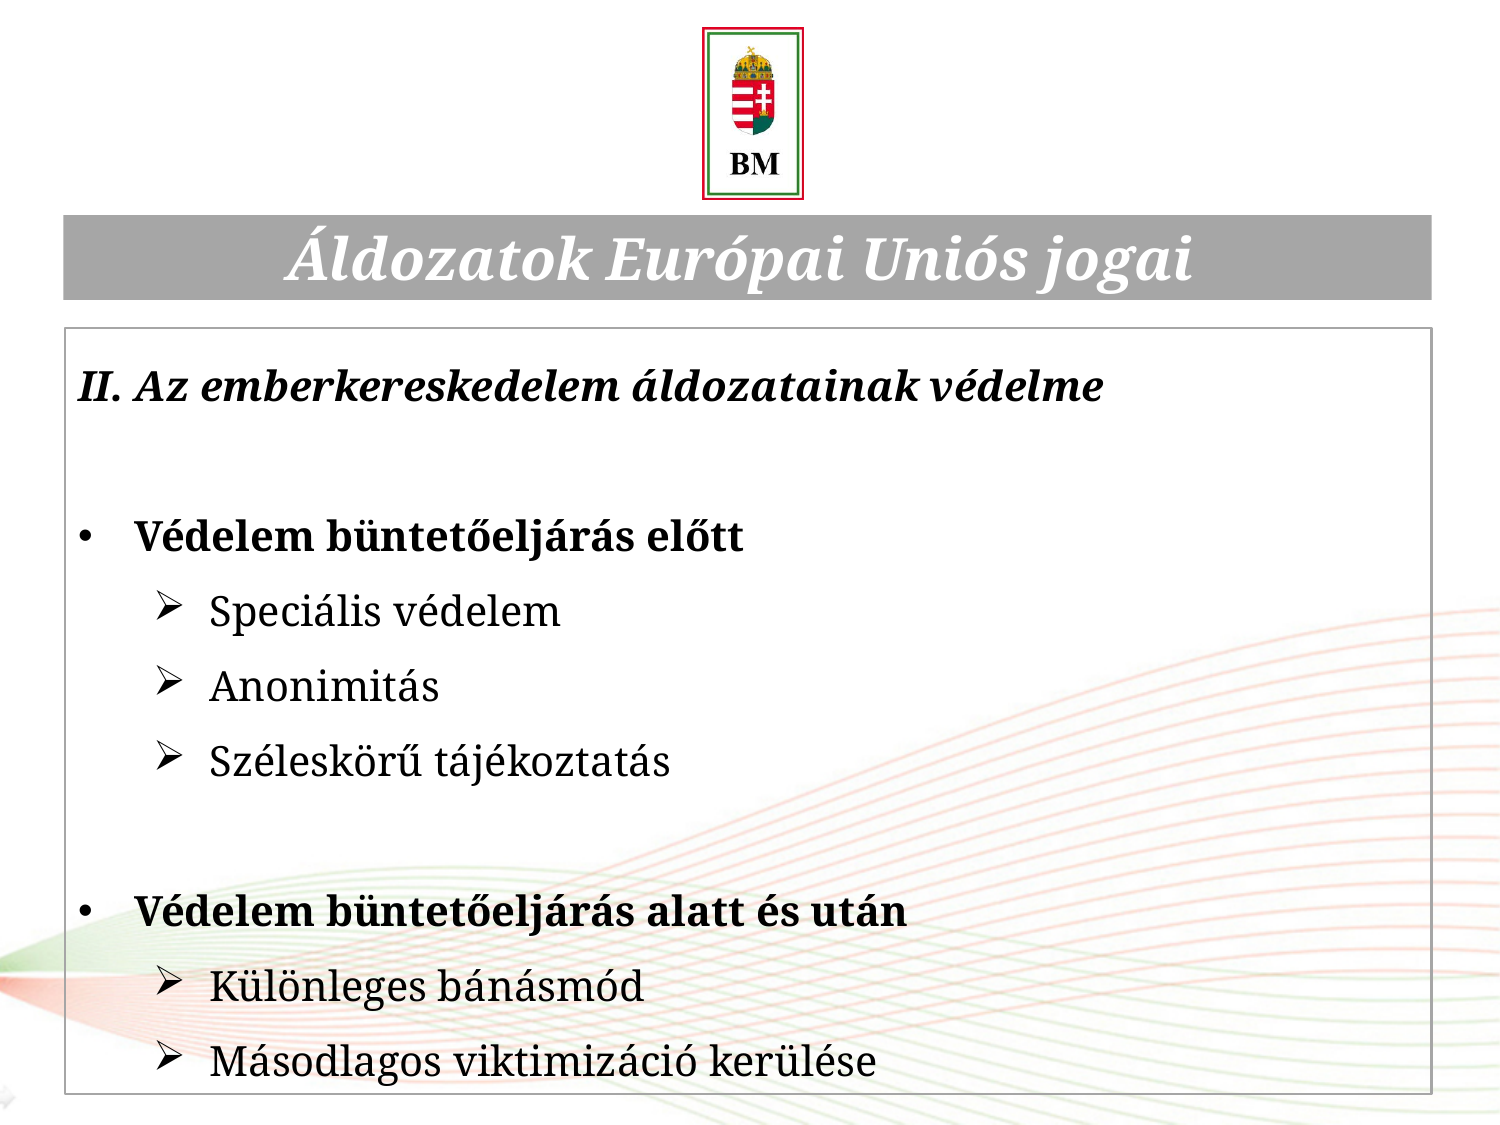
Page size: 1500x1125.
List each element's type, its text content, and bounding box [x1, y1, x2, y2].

text_box II. Az emberkereskedelem áldozatainak védelme Védelem büntetőeljárás előtt Speciális védelem Anonimitás Széleskörű tájékoztatás Védelem büntetőeljárás alatt és után Különleges bánásmód Másodlagos viktimizáció kerülése [63, 327, 1431, 1093]
picture [0, 0, 1500, 1125]
text_box [616, 1, 880, 178]
text_box [63, 325, 1434, 1096]
text_box Áldozatok Európai Uniós jogai [63, 215, 1432, 300]
